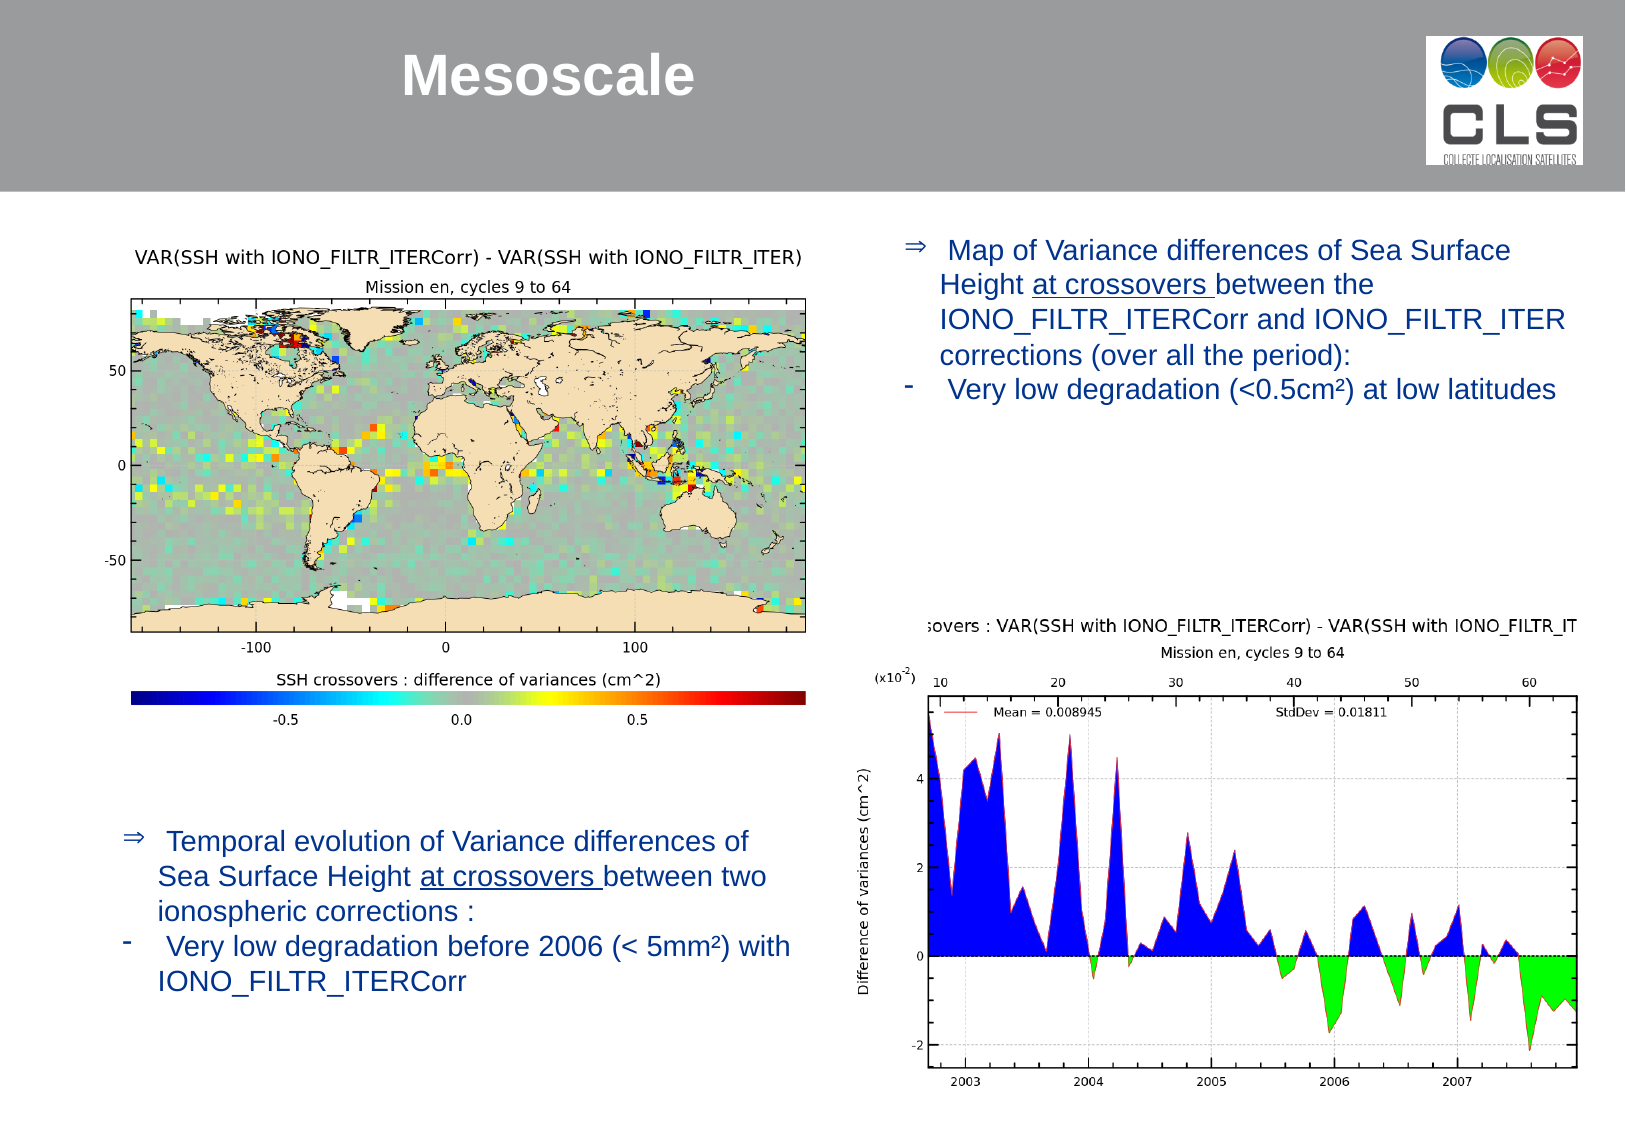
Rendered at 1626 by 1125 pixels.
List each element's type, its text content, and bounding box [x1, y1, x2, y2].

text_box Mesoscale [386, 40, 1162, 119]
text_box Map of Variance differences of Sea Surface Height at crossovers between the IONO_FILTR_ITERCorr and IONO_FILTR_ITER corrections (over all the period): Very low degradation (<0.5cm²) at low latitudes [889, 223, 1599, 484]
picture [1426, 36, 1583, 165]
picture [48, 225, 1604, 1113]
text_box Temporal evolution of Variance differences of Sea Surface Height at crossovers between two ionospheric corrections : Very low degradation before 2006 (< 5mm²) with IONO_FILTR_ITERCorr [107, 814, 817, 1005]
